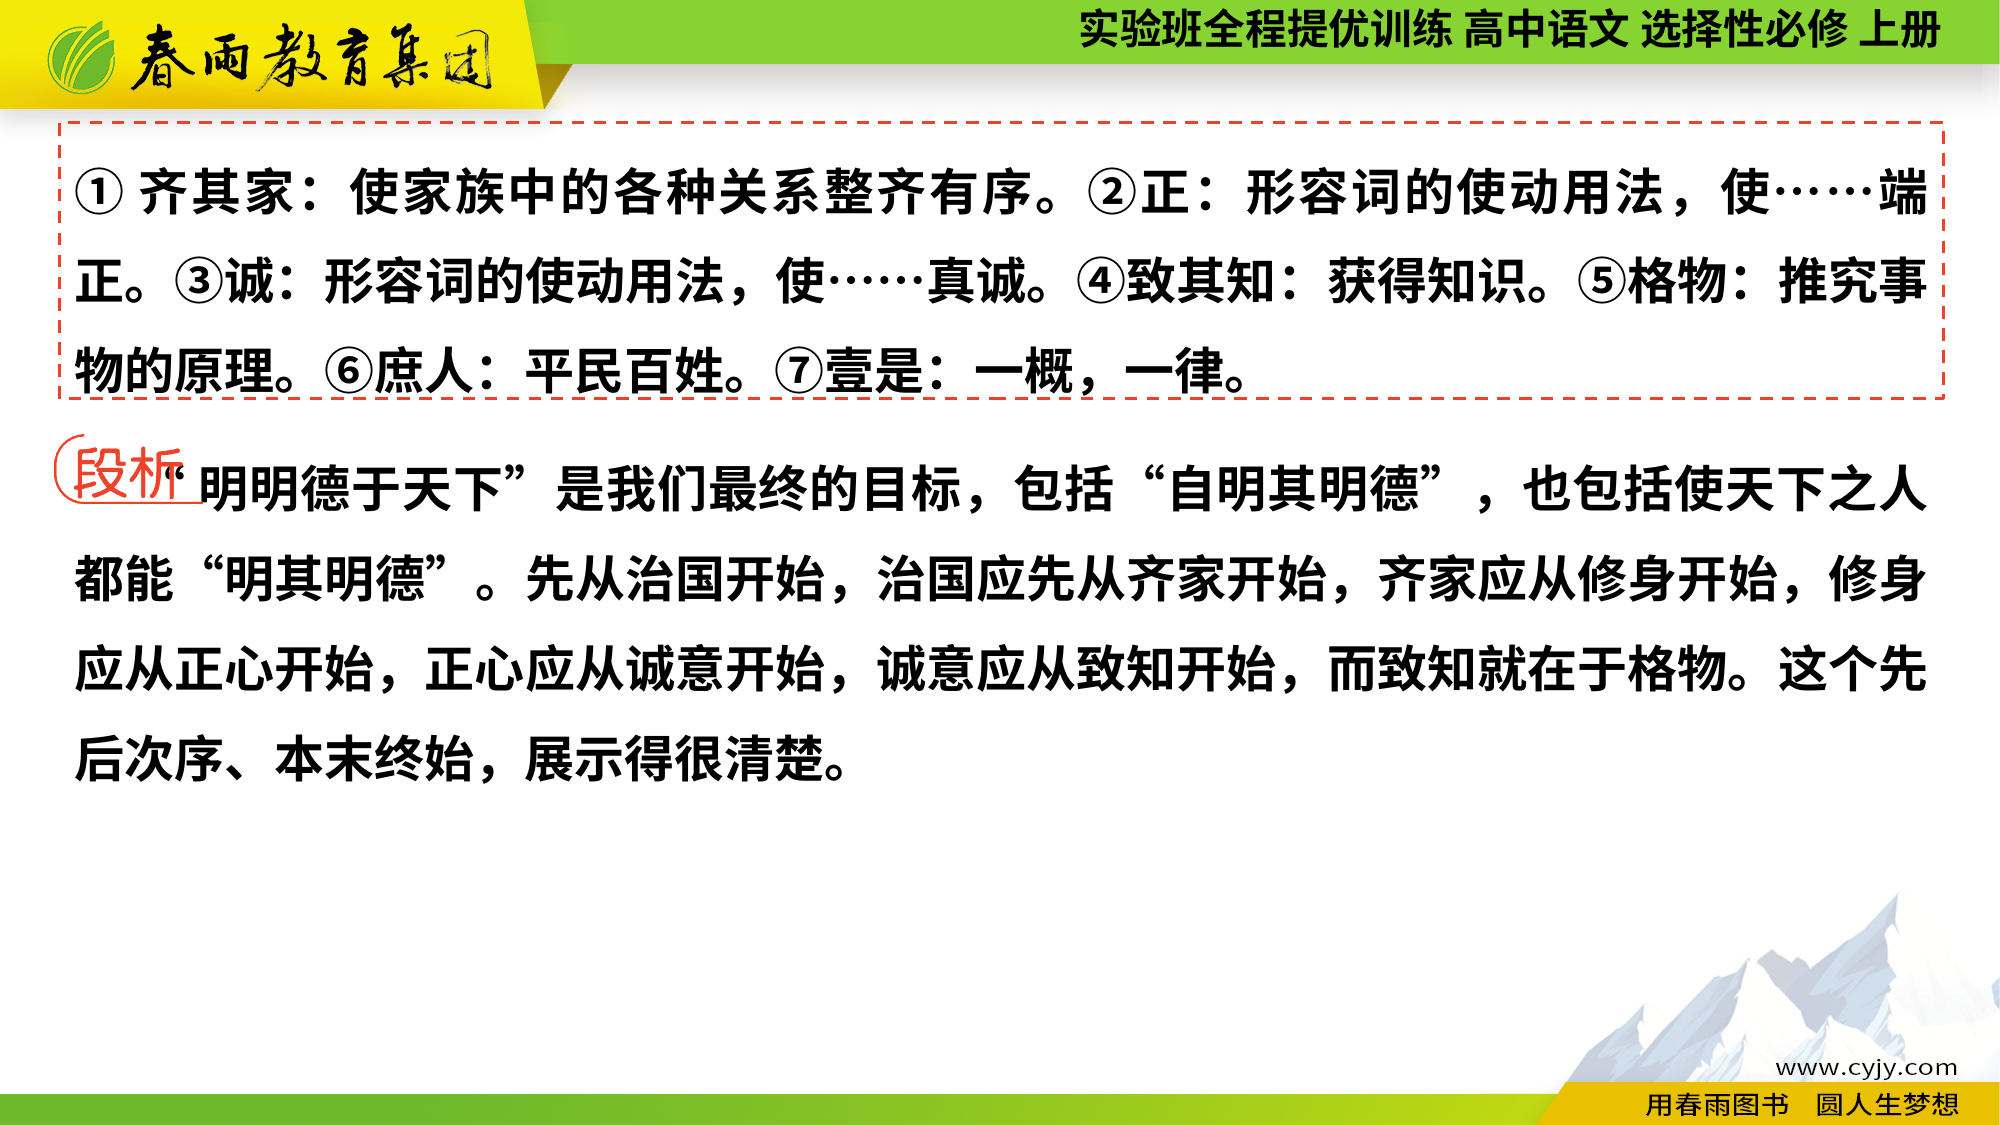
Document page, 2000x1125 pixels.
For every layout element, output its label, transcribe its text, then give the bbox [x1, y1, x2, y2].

list ①齐其家：使家族中的各种关系整齐有序。②正：形容词的使动用法，使……端正。③诚：形容词的使动用法，使……真诚。④致其知：获得知识。⑤格物：推究事物的原理。⑥庶人：平民百姓。⑦壹是：一概，一律。 [59, 122, 1944, 399]
text_box “明明德于天下”是我们最终的目标，包括“自明其明德”，也包括使天下之人都能“明其明德”。先从治国开始，治国应先从齐家开始，齐家应从修身开始，修身应从正心开始，正心应从诚意开始，诚意应从致知开始，而致知就在于格物。这个先后次序、本末终始，展示得很清楚。 [59, 419, 1944, 795]
picture [0, 0, 2000, 1125]
